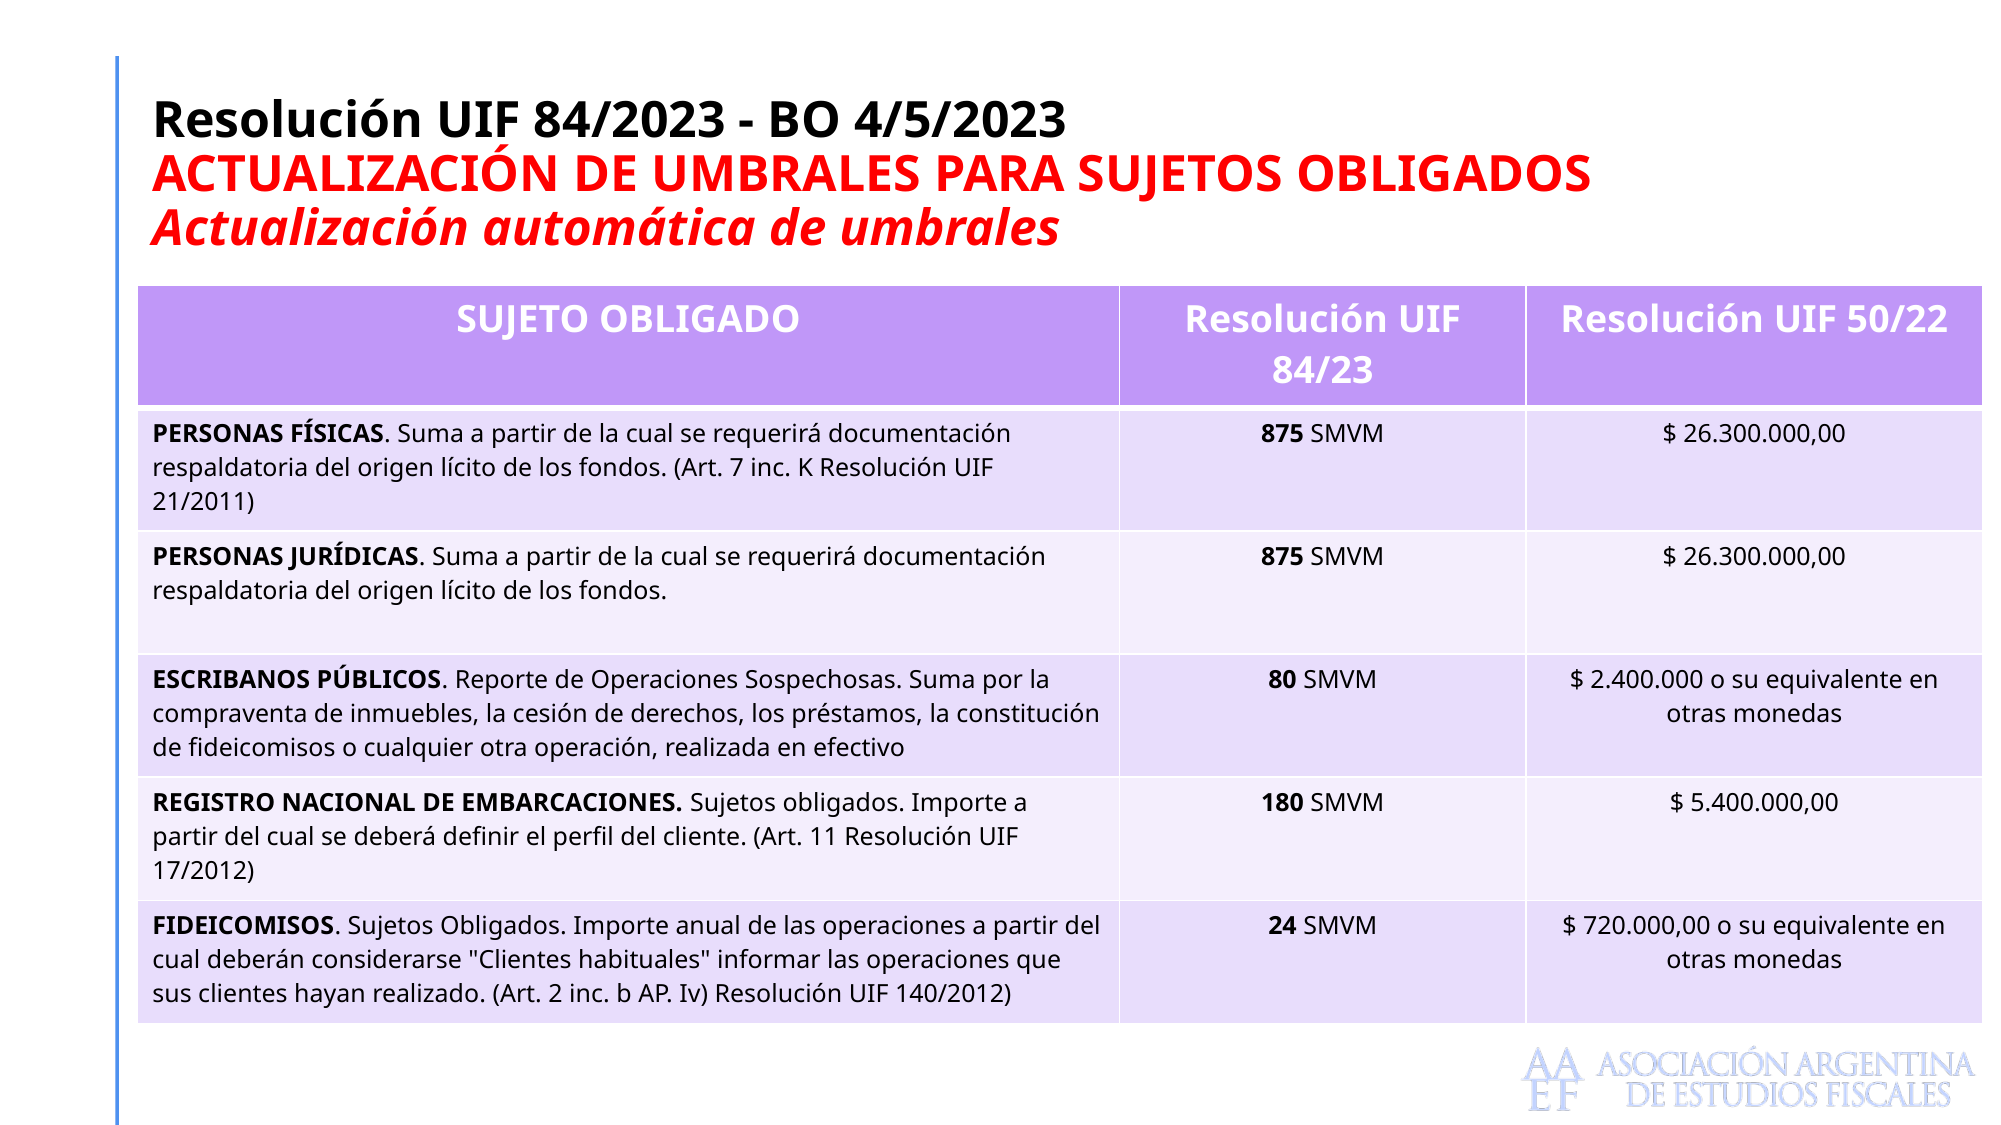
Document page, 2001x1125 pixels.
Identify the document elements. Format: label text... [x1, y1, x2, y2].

table_cell $ 26.300.000,00 [1527, 411, 1982, 530]
table_cell $ 26.300.000,00 [1527, 532, 1982, 653]
title Resolución UIF 84/2023 - BO 4/5/2023 ACTUALIZACIÓN DE UMBRALES PARA SUJETOS OBLIGADOS Actualización automática de umbrales [137, 41, 1863, 284]
table_header Resolución UIF 50/22 [1527, 286, 1982, 405]
table_cell 24 SMVM [1120, 901, 1525, 1023]
table_cell 875 SMVM [1120, 532, 1525, 653]
table_header Resolución UIF 84/23 [1120, 286, 1525, 405]
table_cell PERSONAS FÍSICAS. Suma a partir de la cual se requerirá documentación respaldatoria del origen lícito de los fondos. (Art. 7 inc. K Resolución UIF 21/2011) [138, 411, 1119, 530]
table_cell 80 SMVM [1120, 655, 1525, 776]
table_cell $ 5.400.000,00 [1527, 778, 1982, 900]
table_cell FIDEICOMISOS. Sujetos Obligados. Importe anual de las operaciones a partir del cual deberán considerarse "Clientes habituales" informar las operaciones que sus clientes hayan realizado. (Art. 2 inc. b AP. Iv) Resolución UIF 140/2012) [138, 901, 1119, 1023]
table_cell 180 SMVM [1120, 778, 1525, 900]
table_cell ESCRIBANOS PÚBLICOS. Reporte de Operaciones Sospechosas. Suma por la compraventa de inmuebles, la cesión de derechos, los préstamos, la constitución de fideicomisos o cualquier otra operación, realizada en efectivo [138, 655, 1119, 776]
table_cell PERSONAS JURÍDICAS. Suma a partir de la cual se requerirá documentación respaldatoria del origen lícito de los fondos. [138, 532, 1119, 653]
table_header SUJETO OBLIGADO [138, 286, 1119, 405]
picture [1506, 1042, 1983, 1113]
table_cell REGISTRO NACIONAL DE EMBARCACIONES. Sujetos obligados. Importe a partir del cual se deberá definir el perfil del cliente. (Art. 11 Resolución UIF 17/2012) [138, 778, 1119, 900]
table_cell $ 2.400.000 o su equivalente en otras monedas [1527, 655, 1982, 776]
table_cell 875 SMVM [1120, 411, 1525, 530]
table_cell $ 720.000,00 o su equivalente en otras monedas [1527, 901, 1982, 1023]
